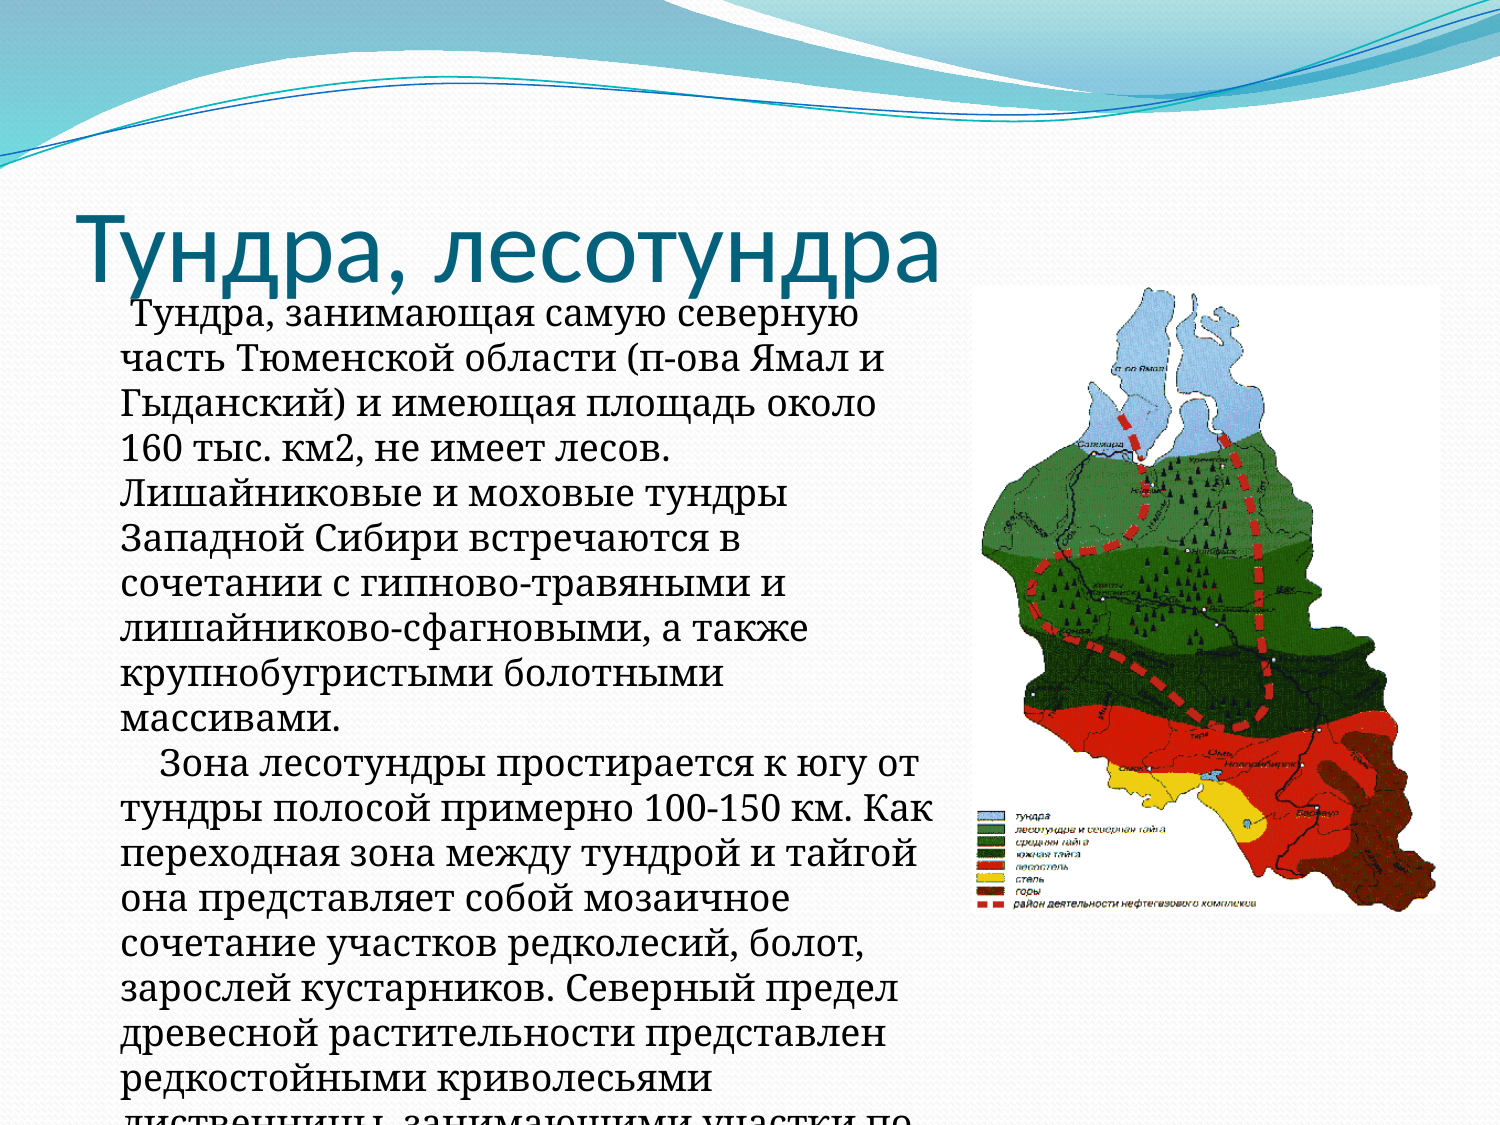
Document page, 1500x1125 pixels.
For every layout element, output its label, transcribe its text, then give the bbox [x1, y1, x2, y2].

text_box Тундра, занимающая самую северную часть Тюменской области (п-ова Ямал и Гыданский) и имеющая площадь около 160 тыс. км2, не имеет лесов. Лишайниковые и моховые тундры Западной Сибири встречаются в сочетании с гипново-травяными и лишайниково-сфагновыми, а также крупнобугристыми болотными массивами. Зона лесотундры простирается к югу от тундры полосой примерно 100-150 км. Как переходная зона между тундрой и тайгой она представляет собой мозаичное сочетание участков редколесий, болот, зарослей кустарников. Северный предел древесной растительности представлен редкостойными криволесьями лиственницы, занимающими участки по долинам речек. [105, 281, 961, 1125]
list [972, 286, 1440, 915]
title Тундра, лесотундра [75, 115, 1425, 303]
